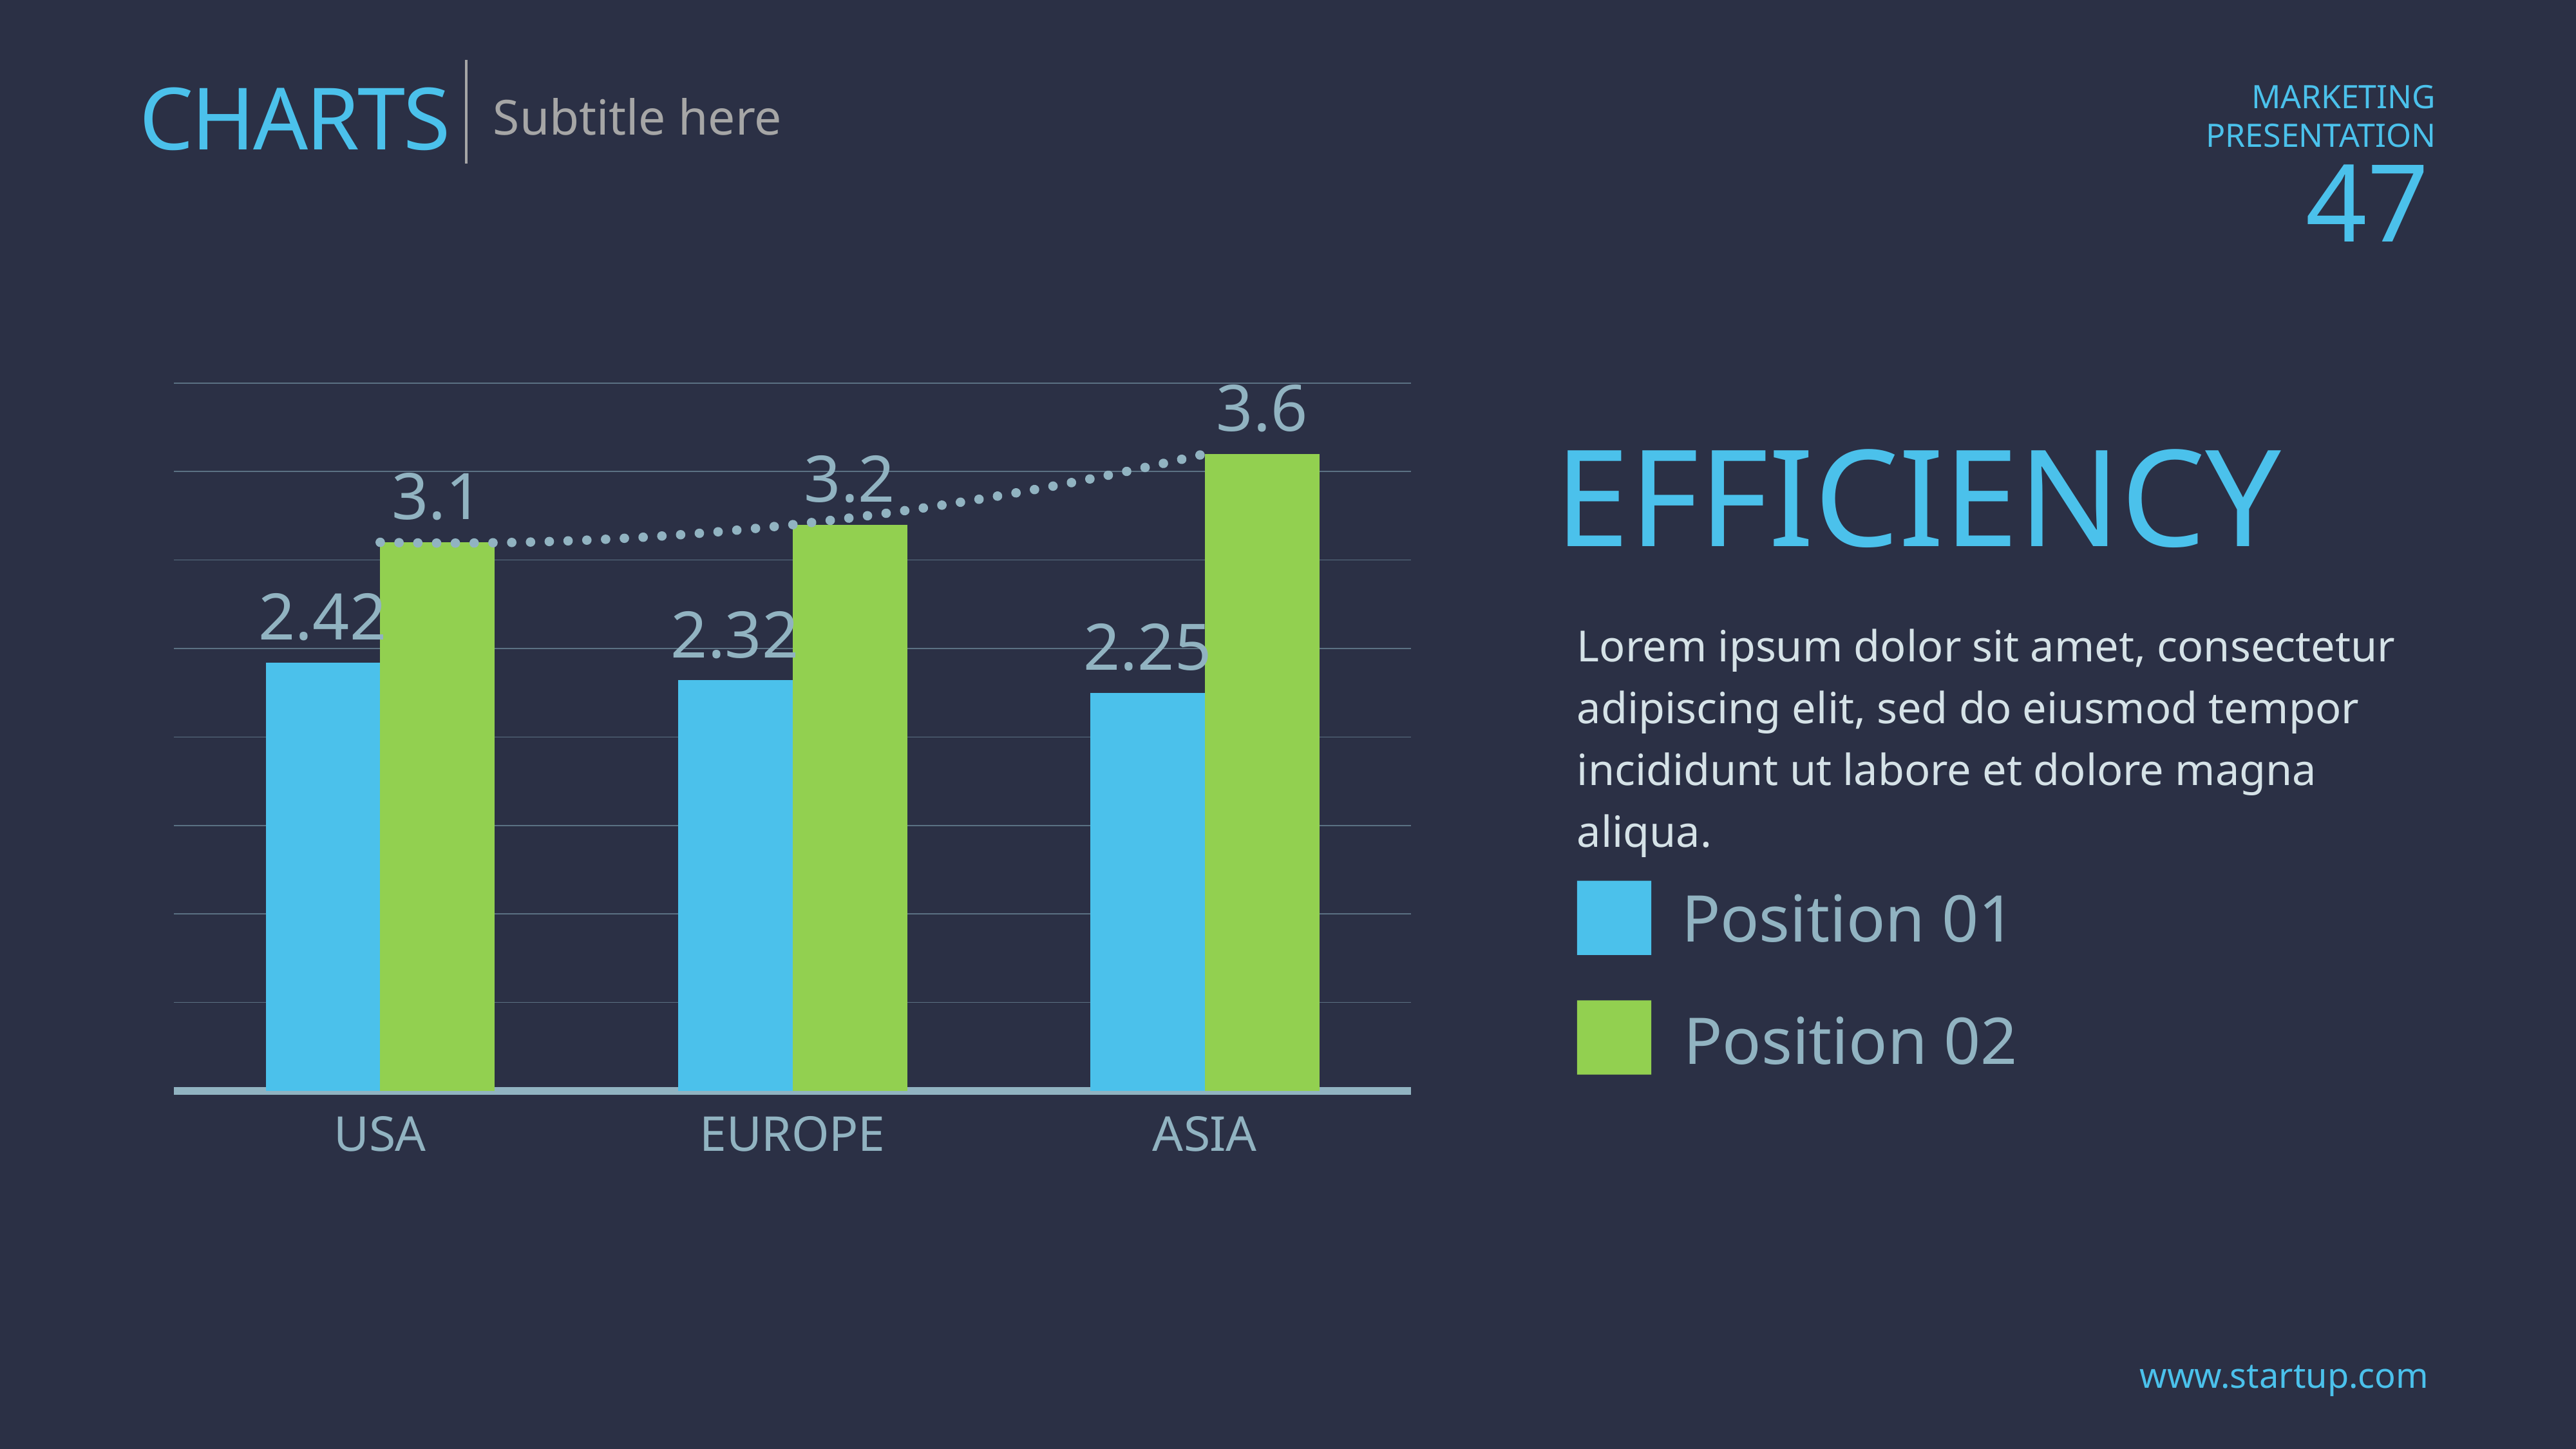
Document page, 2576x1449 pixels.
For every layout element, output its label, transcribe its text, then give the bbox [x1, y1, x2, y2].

text_box Lorem ipsum dolor sit amet, consectetur adipiscing elit, sed do eiusmod tempor incididunt ut labore et dolore magna aliqua. [1577, 608, 2429, 856]
text_box EFFICIENCY [1555, 412, 2282, 574]
text_box [1577, 999, 1652, 1075]
text_box Position 01 [1681, 877, 2016, 955]
text_box [1577, 880, 1652, 956]
text_box Position 02 [1683, 999, 2018, 1077]
chart [148, 363, 1437, 1182]
text_box CHARTS [139, 63, 451, 167]
text_box Subtitle here [484, 81, 791, 149]
